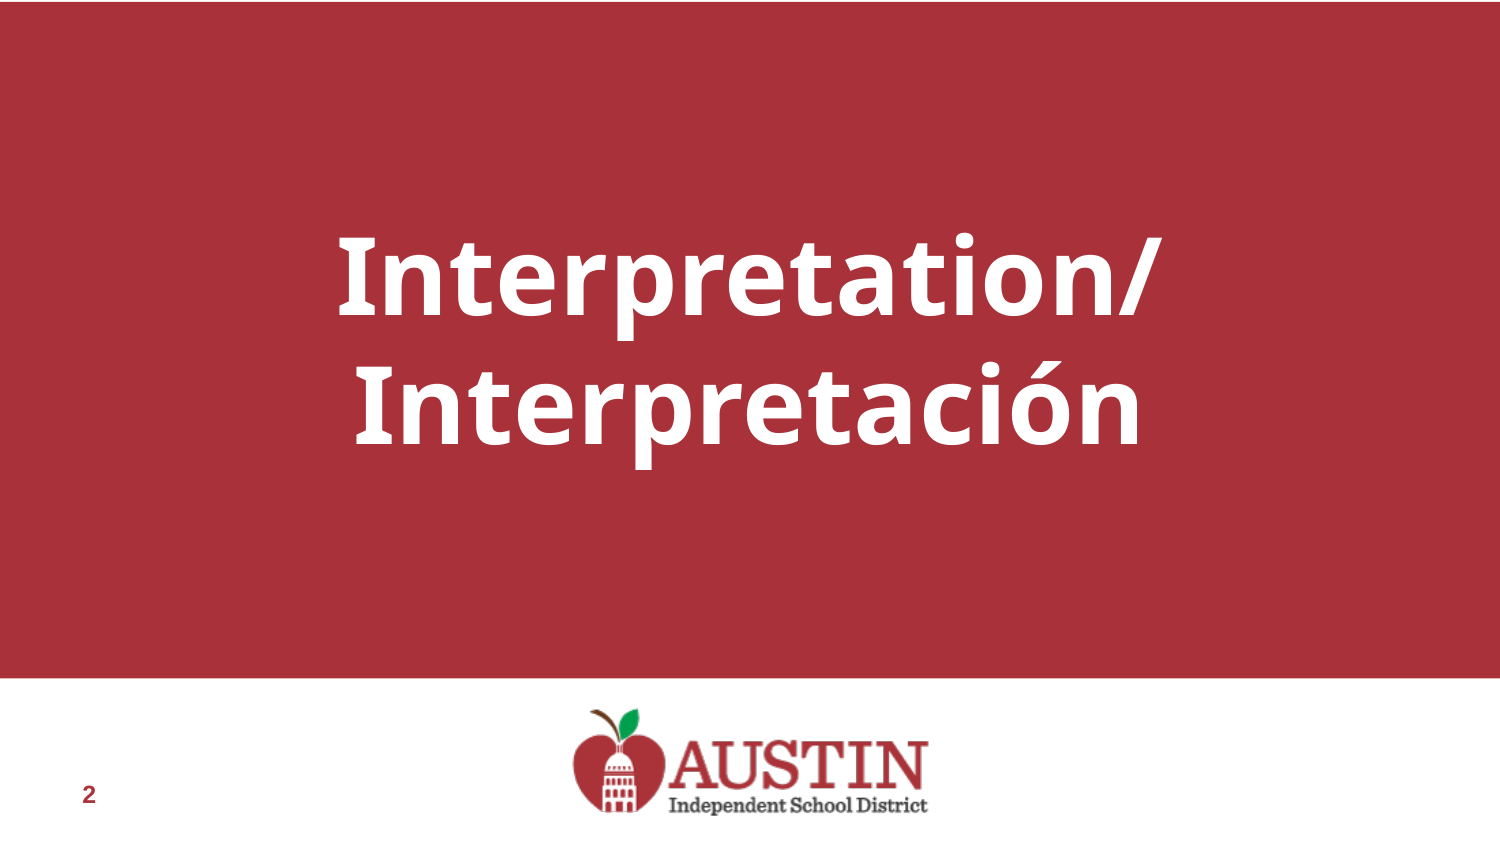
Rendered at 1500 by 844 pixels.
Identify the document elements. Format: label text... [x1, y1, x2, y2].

slide_number ‹#› [21, 761, 112, 827]
title Interpretation/ Interpretación [51, 29, 1449, 644]
text_box [0, 1, 1500, 679]
picture [565, 692, 934, 831]
